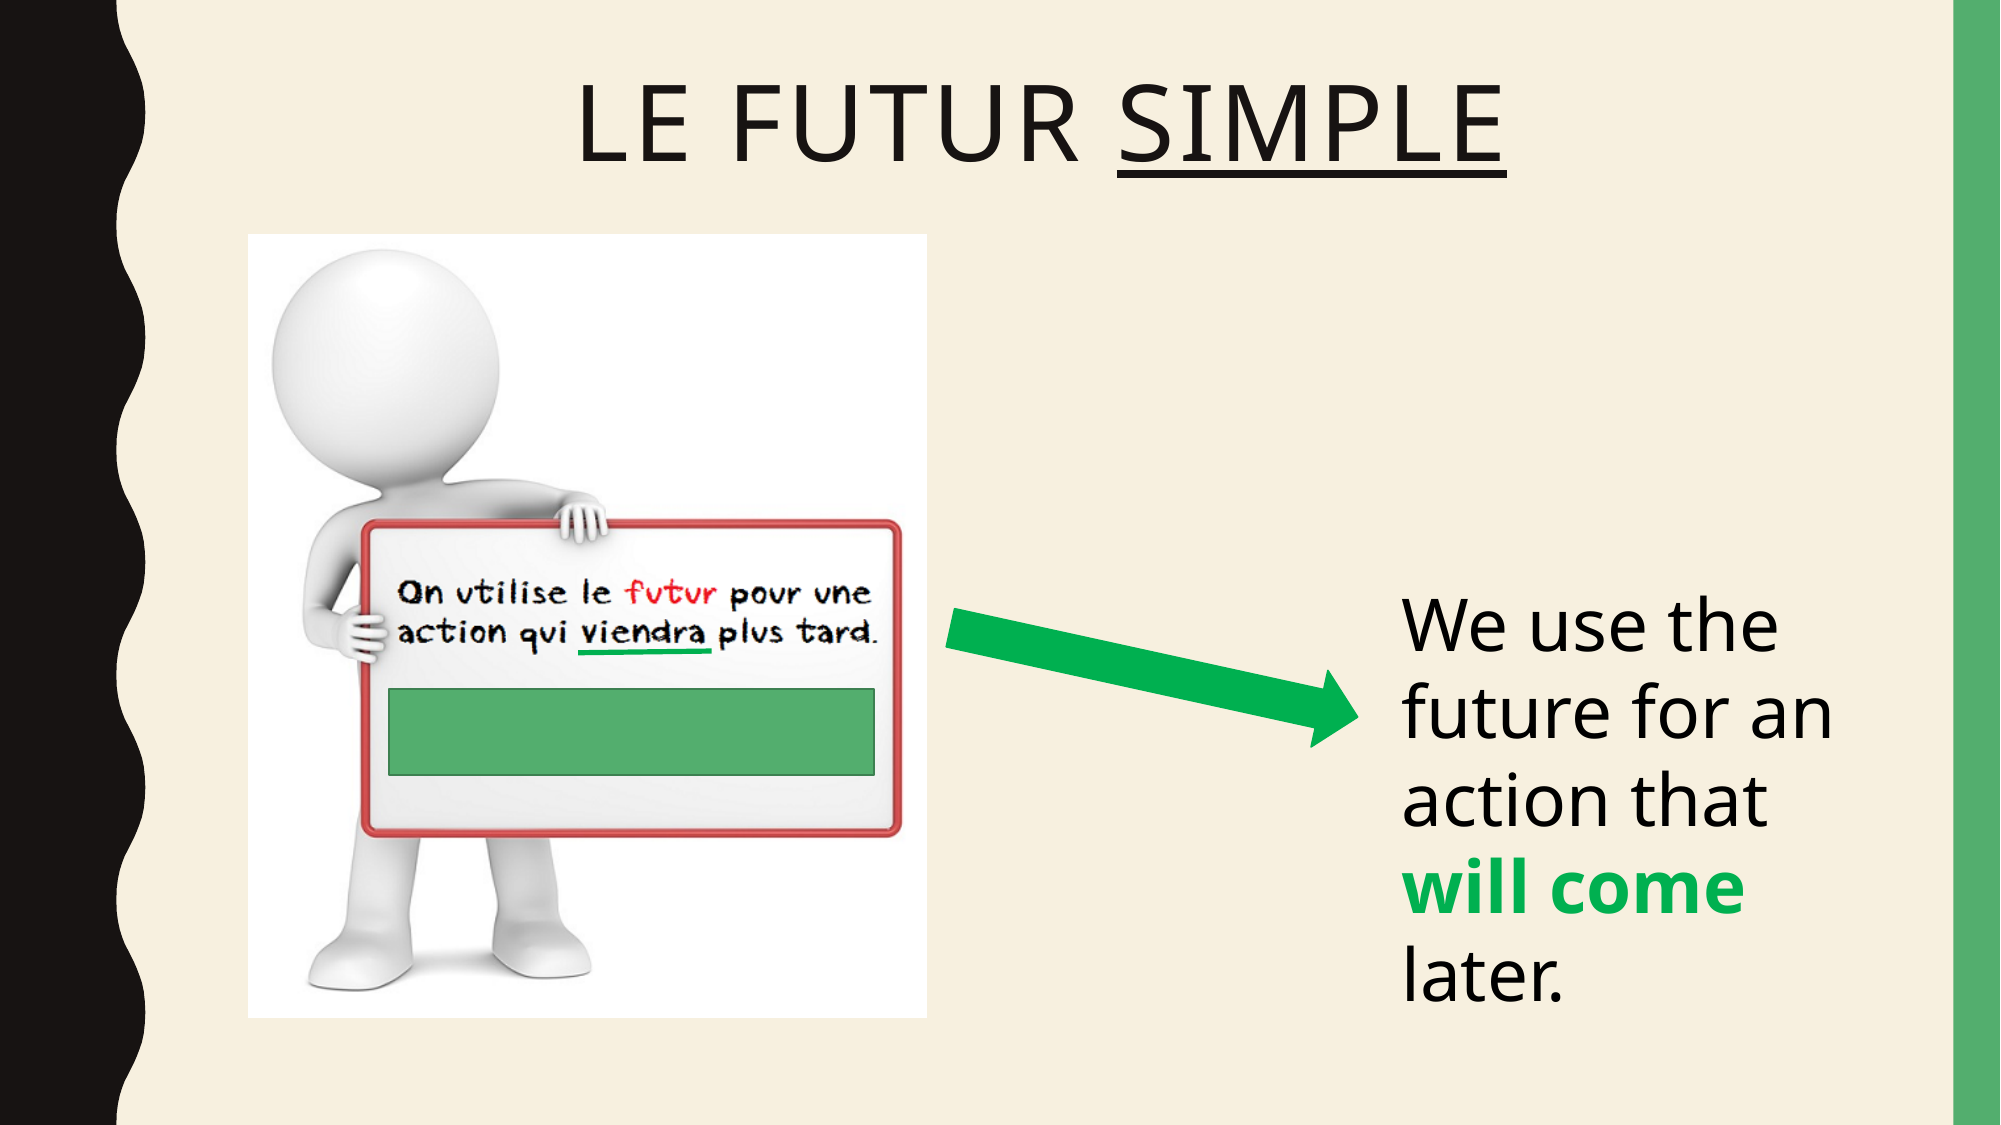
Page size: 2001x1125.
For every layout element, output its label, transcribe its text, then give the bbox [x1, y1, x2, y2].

text_box We use the future for an action that will come later. [1386, 571, 1875, 1024]
text_box [945, 607, 1359, 748]
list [248, 234, 927, 1018]
title Le futur simple [205, 62, 1875, 308]
